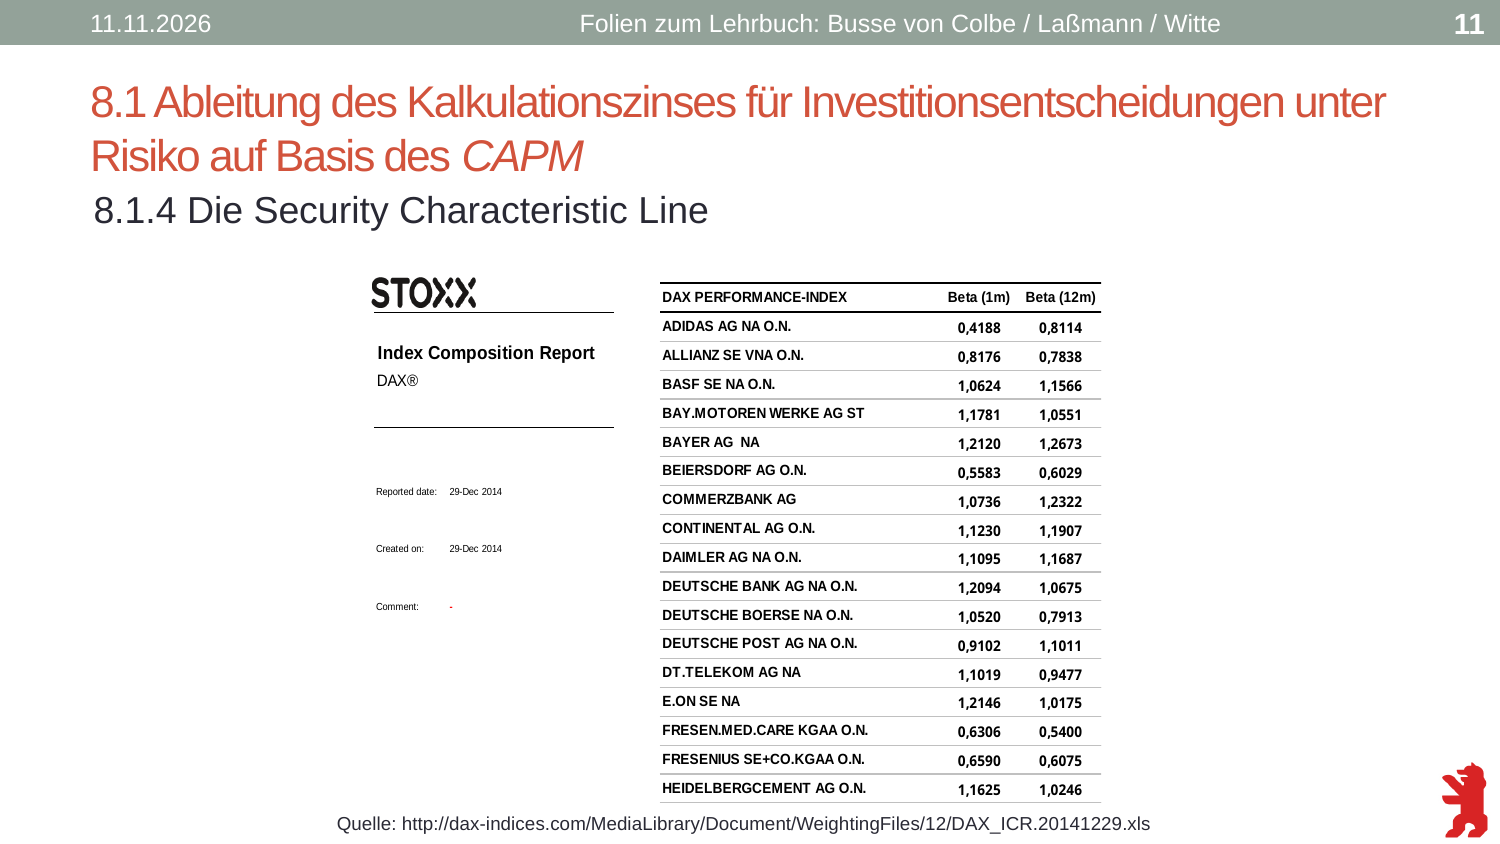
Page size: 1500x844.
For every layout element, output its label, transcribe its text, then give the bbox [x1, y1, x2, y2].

text_box Quelle: http://dax-indices.com/MediaLibrary/Document/WeightingFiles/12/DAX_ICR.20141229.xls [322, 803, 1166, 844]
picture [354, 268, 1103, 805]
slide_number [75, 2, 550, 43]
footer Folien zum Lehrbuch: Busse von Colbe / Laßmann / Witte [562, 2, 1238, 43]
slide_number 11 [1325, 2, 1500, 43]
title 8.1 Ableitung des Kalkulationszinses für Investitionsentscheidungen unter Risiko auf Basis des CAPM [75, 65, 1425, 188]
picture [1434, 760, 1500, 844]
text_box 8.1.4 Die Security Characteristic Line [78, 178, 725, 239]
